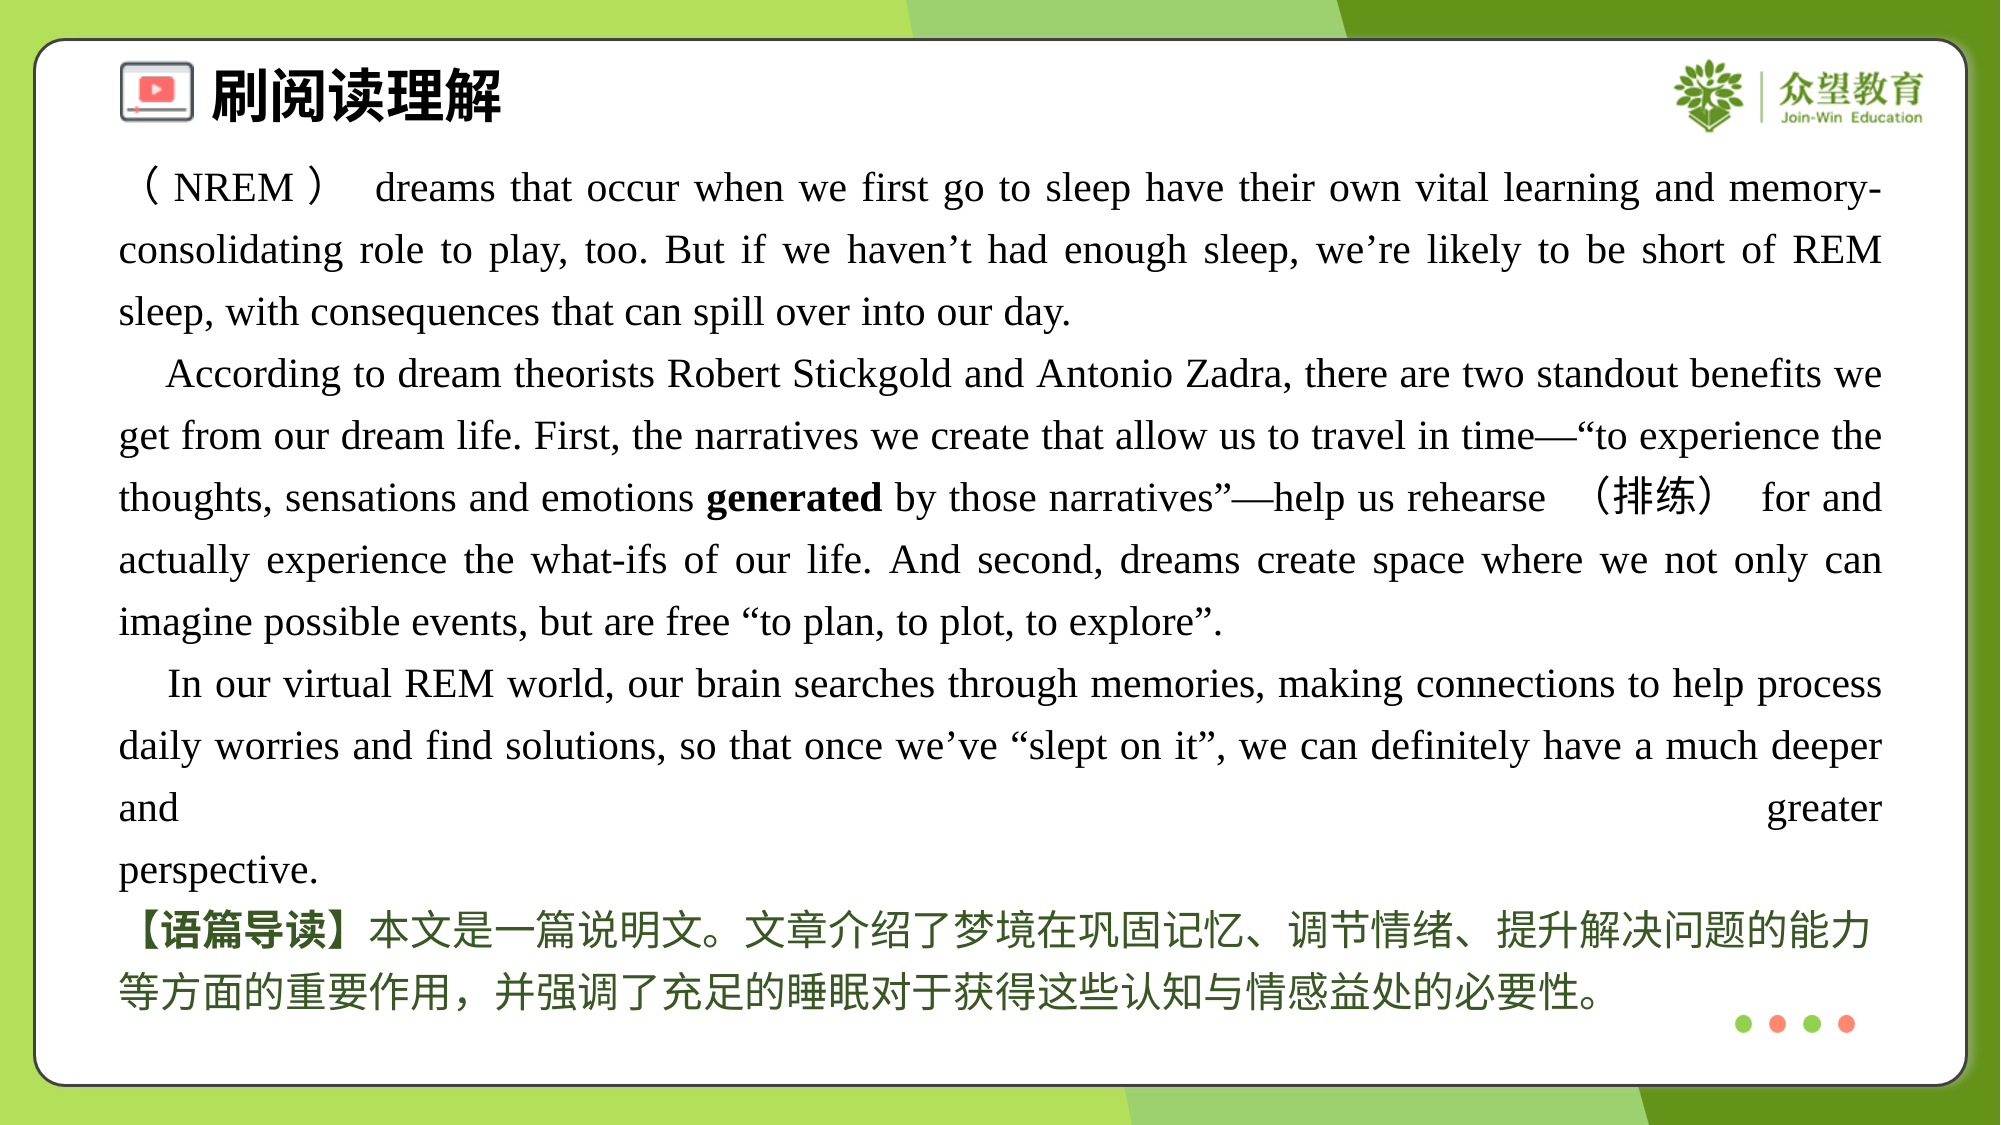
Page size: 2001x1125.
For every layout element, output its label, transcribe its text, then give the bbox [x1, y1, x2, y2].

text_box 【语篇导读】本文是一篇说明文。文章介绍了梦境在巩固记忆、调节情绪、提升解决问题的能力等方面的重要作用，并强调了充足的睡眠对于获得这些认知与情感益处的必要性。 [118, 891, 1883, 1011]
picture [0, 0, 2000, 1125]
text_box （NREM） dreams that occur when we first go to sleep have their own vital learning and memory-consolidating role to play, too. But if we haven’t had enough sleep, we’re likely to be short of REM sleep, with consequences that can spill over into our day. According to dream theorists Robert Stickgold and Antonio Zadra, there are two standout benefits we get from our dream life. First, the narratives we create that allow us to travel in time—“to experience the thoughts, sensations and emotions generated by those narratives”—help us rehearse （排练） for and actually experience the what-ifs of our life. And second, dreams create space where we not only can imagine possible events, but are free “to plan, to plot, to explore”. In our virtual REM world, our brain searches through memories, making connections to help process daily worries and find solutions, so that once we’ve “slept on it”, we can definitely have a much deeper and greater perspective.#1.5 [118, 147, 1883, 886]
